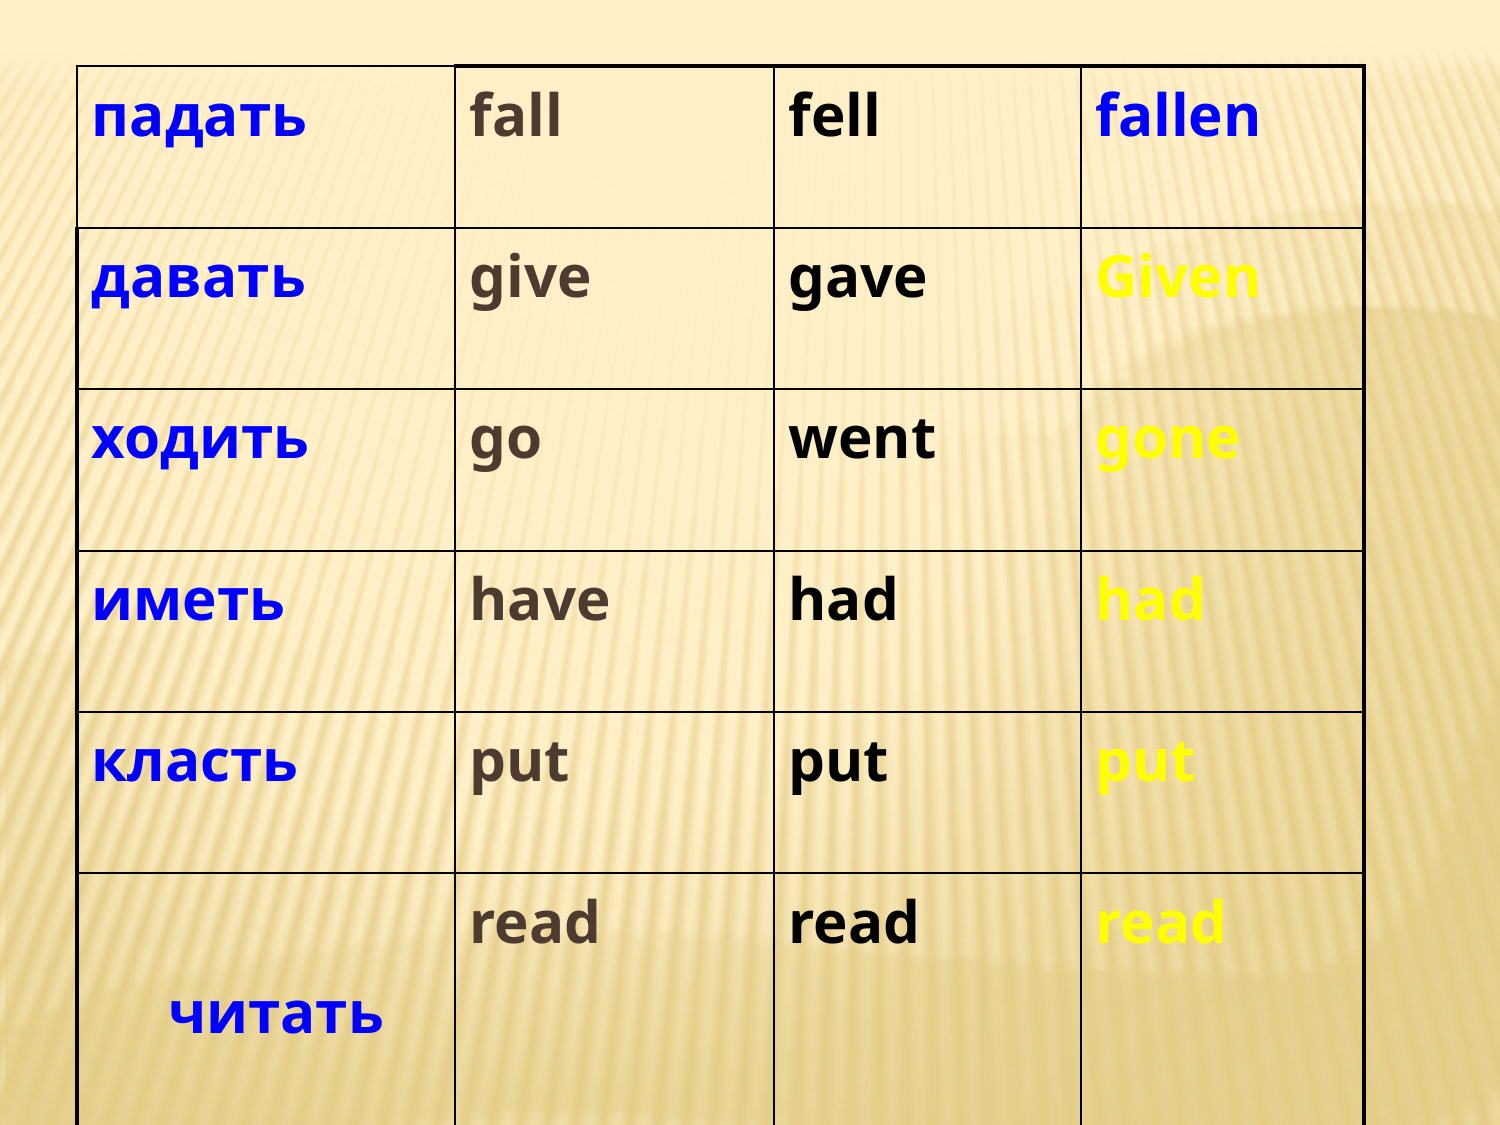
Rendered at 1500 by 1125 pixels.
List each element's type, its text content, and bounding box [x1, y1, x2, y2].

table_header fall [456, 68, 773, 227]
table_cell читать [79, 874, 454, 1125]
table_cell put [775, 713, 1080, 872]
table_cell had [1082, 552, 1362, 711]
table_cell Given [1082, 229, 1362, 388]
table_header падать [78, 67, 454, 227]
table_cell give [456, 229, 773, 388]
table_cell have [456, 552, 773, 711]
table_cell gave [775, 229, 1080, 388]
table_cell put [456, 713, 773, 872]
table_cell иметь [79, 552, 454, 711]
table_cell давать [79, 229, 454, 388]
table_cell go [456, 390, 773, 550]
table_cell had [775, 552, 1080, 711]
table_cell put [1082, 713, 1362, 872]
table_cell класть [79, 713, 454, 872]
table_header fell [775, 68, 1080, 227]
table_cell ходить [79, 390, 454, 550]
table_header fallen [1082, 68, 1362, 227]
table_cell read [1082, 874, 1362, 1125]
table_cell read [775, 874, 1080, 1125]
table_cell gone [1082, 390, 1362, 550]
table_cell read [456, 874, 773, 1125]
table_cell went [775, 390, 1080, 550]
